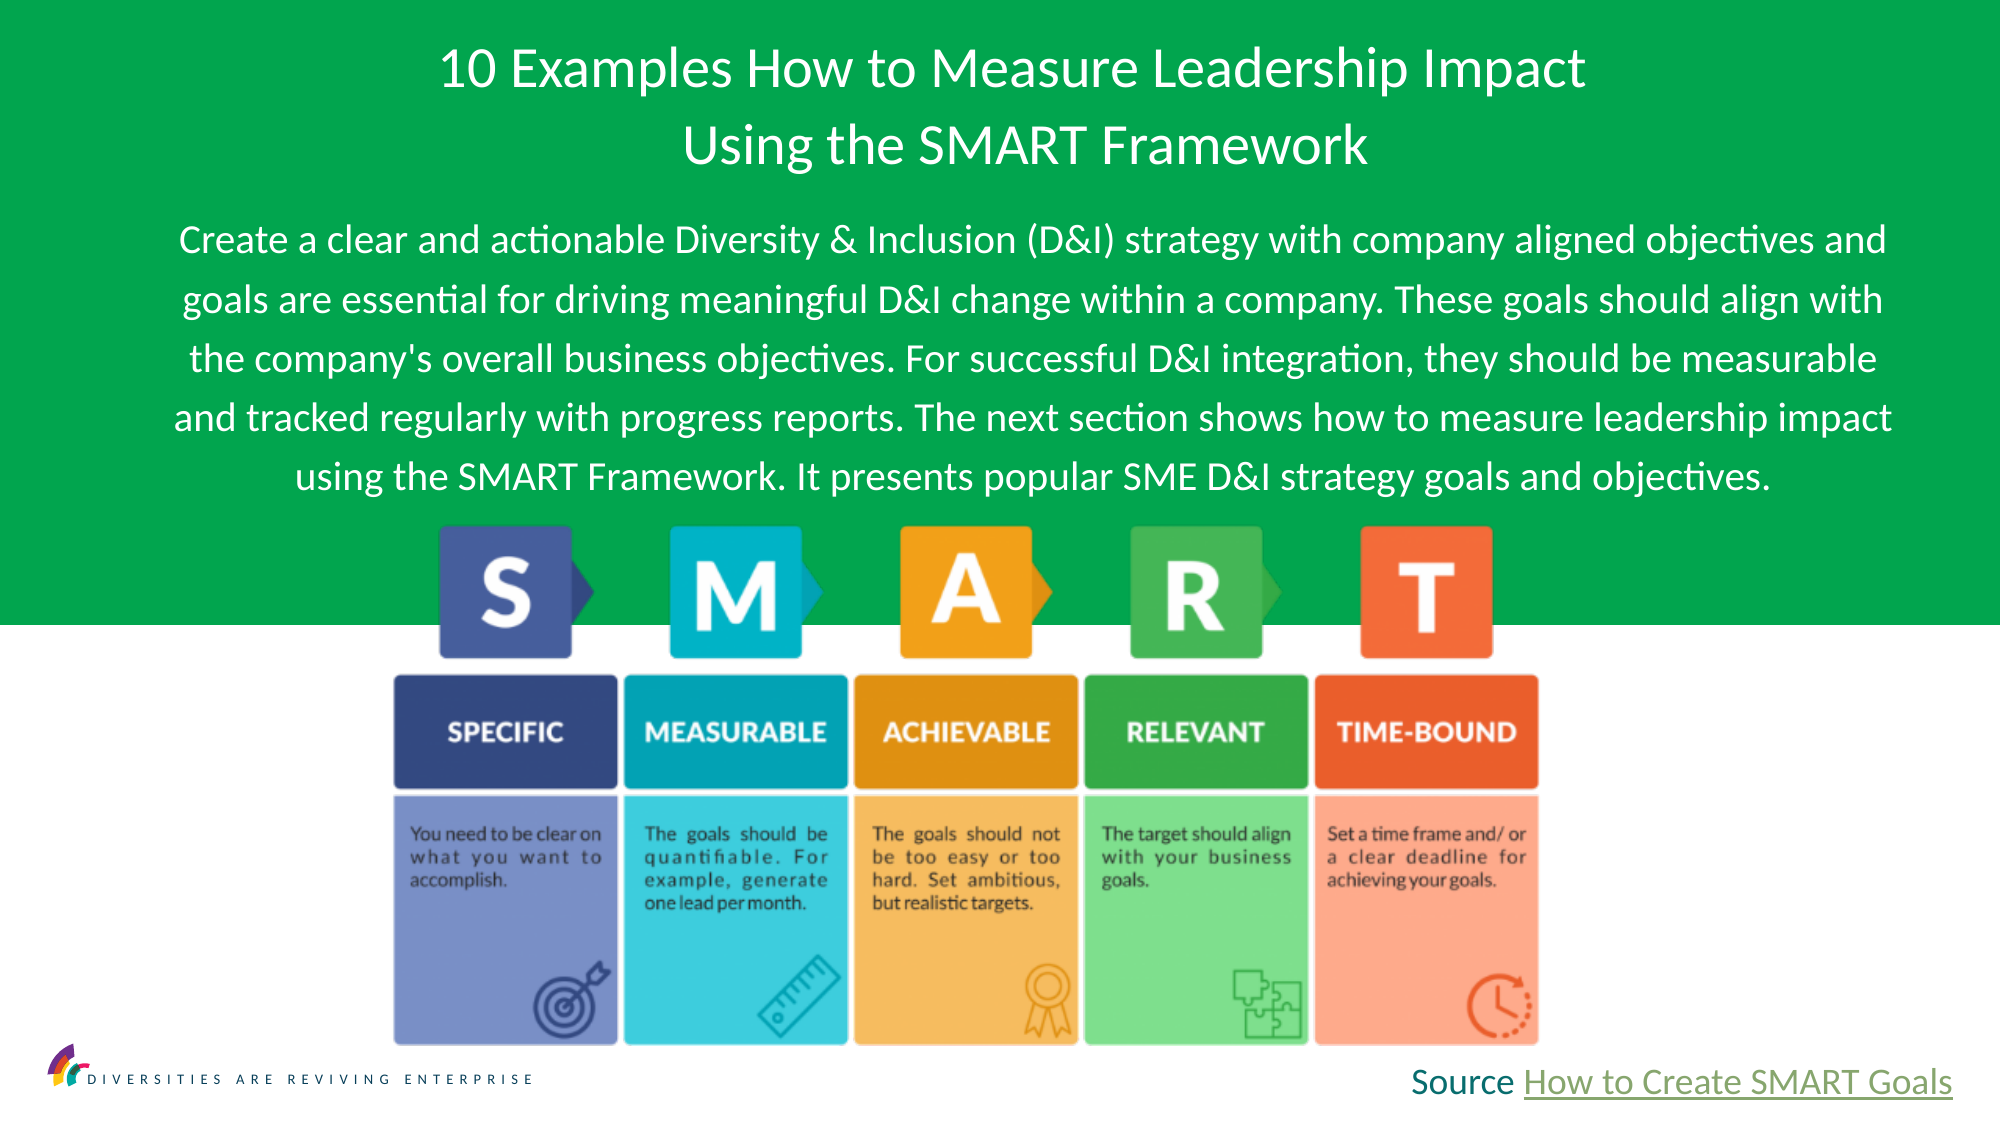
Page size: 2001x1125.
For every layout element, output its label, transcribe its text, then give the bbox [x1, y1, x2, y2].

list Create a clear and actionable Diversity & Inclusion (D&I) strategy with company aligned objectives and goals are essential for driving meaningful D&I change within a company. These goals should align with the company's overall business objectives. For successful D&I integration, they should be measurable and tracked regularly with progress reports. The next section shows how to measure leadership impact using the SMART Framework. It presents popular SME D&I strategy goals and objectives. [155, 166, 1912, 536]
picture [375, 508, 1558, 1060]
text_box Source How to Create SMART Goals [1396, 1049, 2000, 1110]
list 10 Examples How to Measure Leadership Impact Using the SMART Framework [155, 14, 1896, 226]
